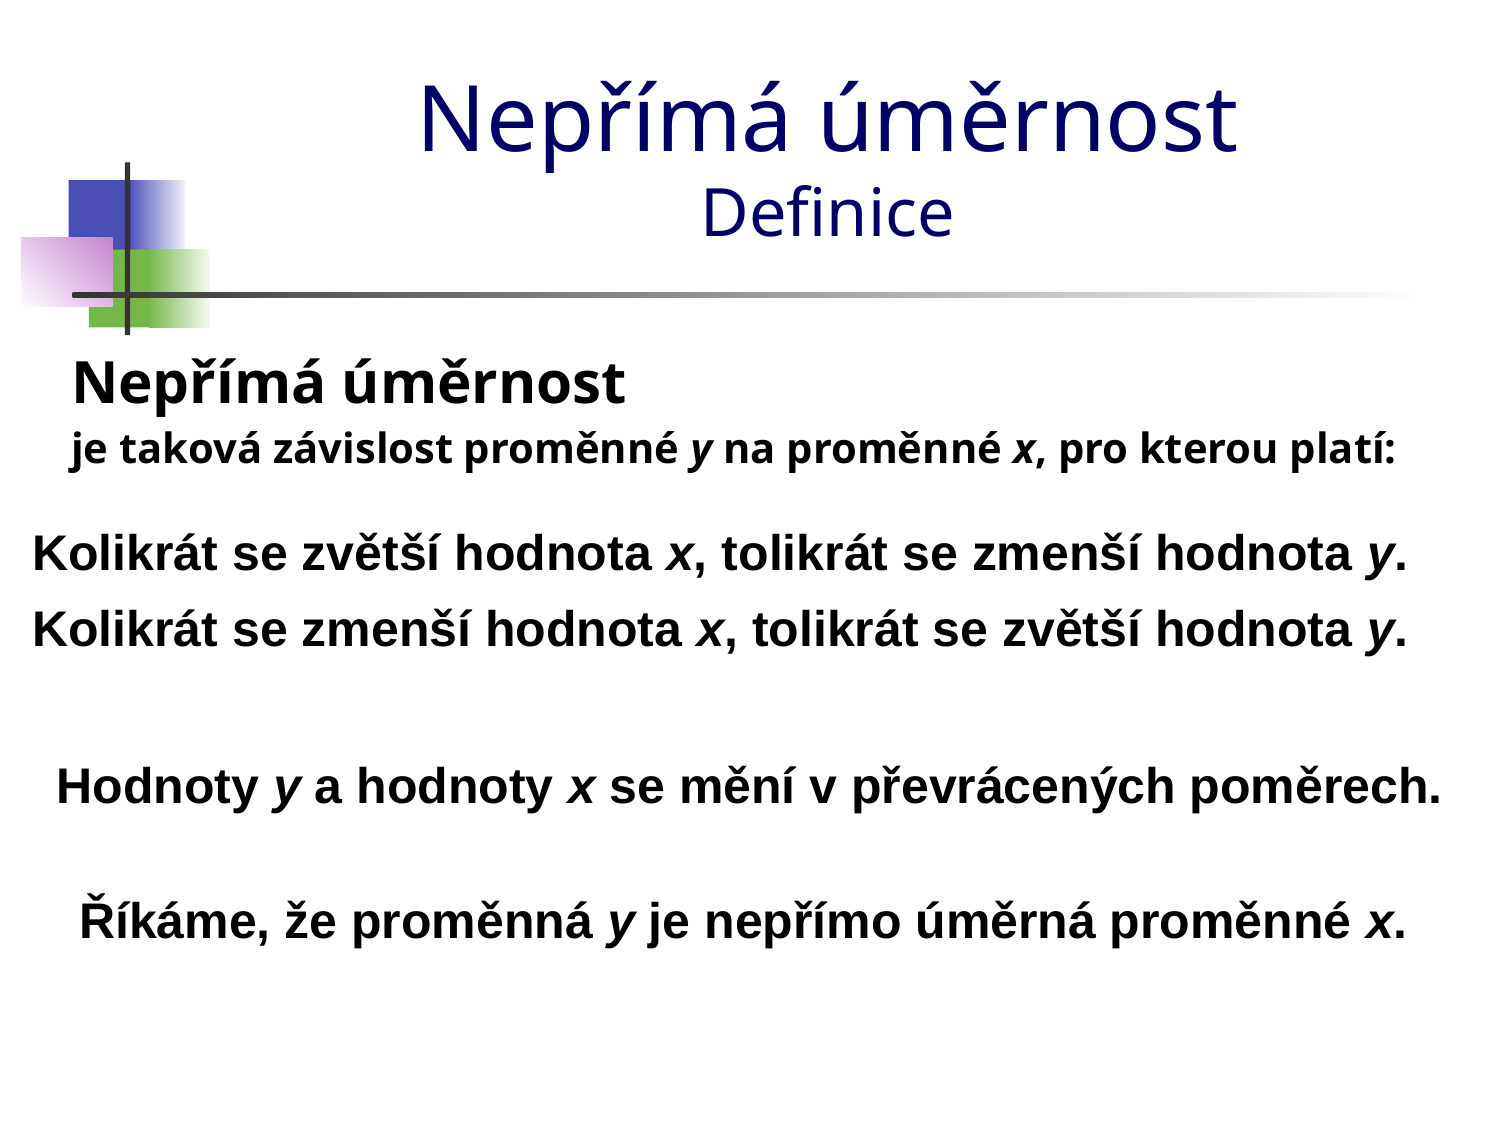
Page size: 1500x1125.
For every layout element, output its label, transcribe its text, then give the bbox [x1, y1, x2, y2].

text_box je taková závislost proměnné y na proměnné x, pro kterou platí: [41, 414, 1459, 480]
text_box Kolikrát se zvětší hodnota x, tolikrát se zmenší hodnota y. [17, 513, 1434, 588]
text_box Říkáme, že proměnná y je nepřímo úměrná proměnné x. [53, 881, 1434, 957]
text_box Hodnoty y a hodnoty x se mění v převrácených poměrech. [0, 745, 1500, 821]
list Nepřímá úměrnost [41, 337, 751, 414]
title Nepřímá úměrnost Definice [188, 34, 1468, 276]
text_box Kolikrát se zmenší hodnota x, tolikrát se zvětší hodnota y. [17, 589, 1483, 664]
